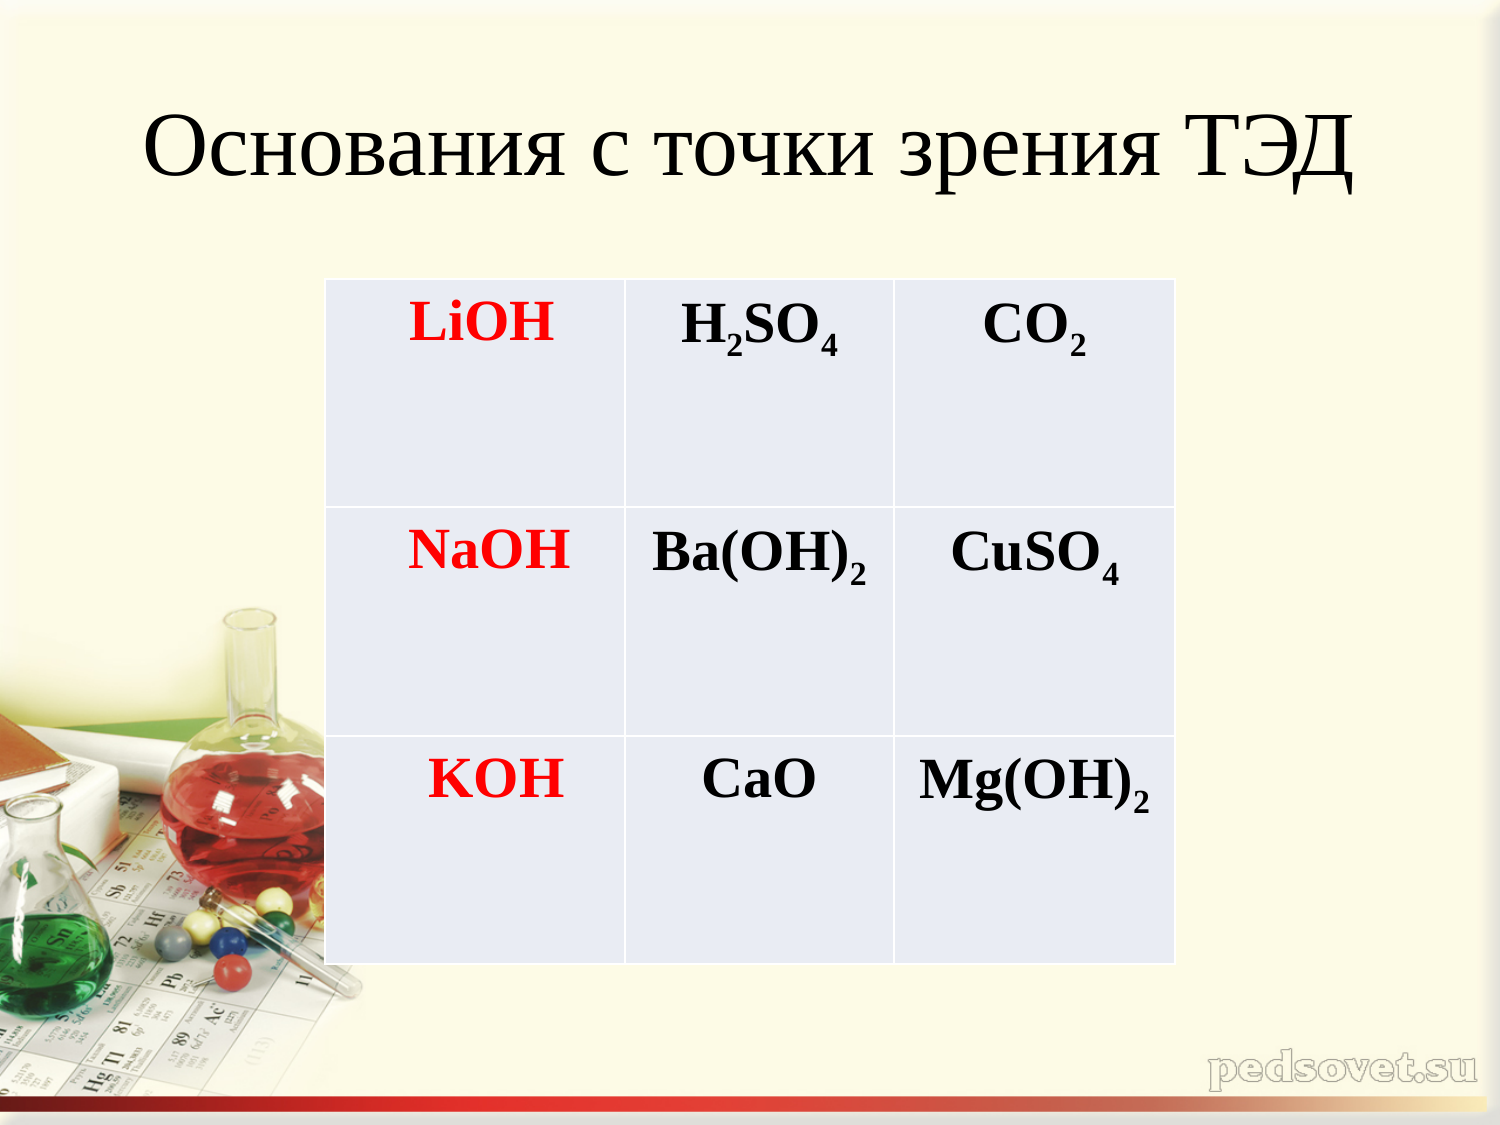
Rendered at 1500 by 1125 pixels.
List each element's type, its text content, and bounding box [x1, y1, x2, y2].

table_cell Вa(OH)2 [626, 508, 893, 735]
title Основания с точки зрения ТЭД [74, 44, 1426, 233]
table_cell Mg(OH)2 [895, 737, 1174, 963]
table_cell CuSO4 [895, 508, 1174, 735]
picture [0, 0, 1500, 1125]
table_header CO2 [895, 280, 1174, 506]
table_header H2SO4 [626, 280, 893, 506]
table_header LiOH [326, 280, 624, 506]
table_cell СaO [626, 737, 893, 963]
table_cell KOH [326, 737, 624, 963]
table_cell NaOH [326, 508, 624, 735]
